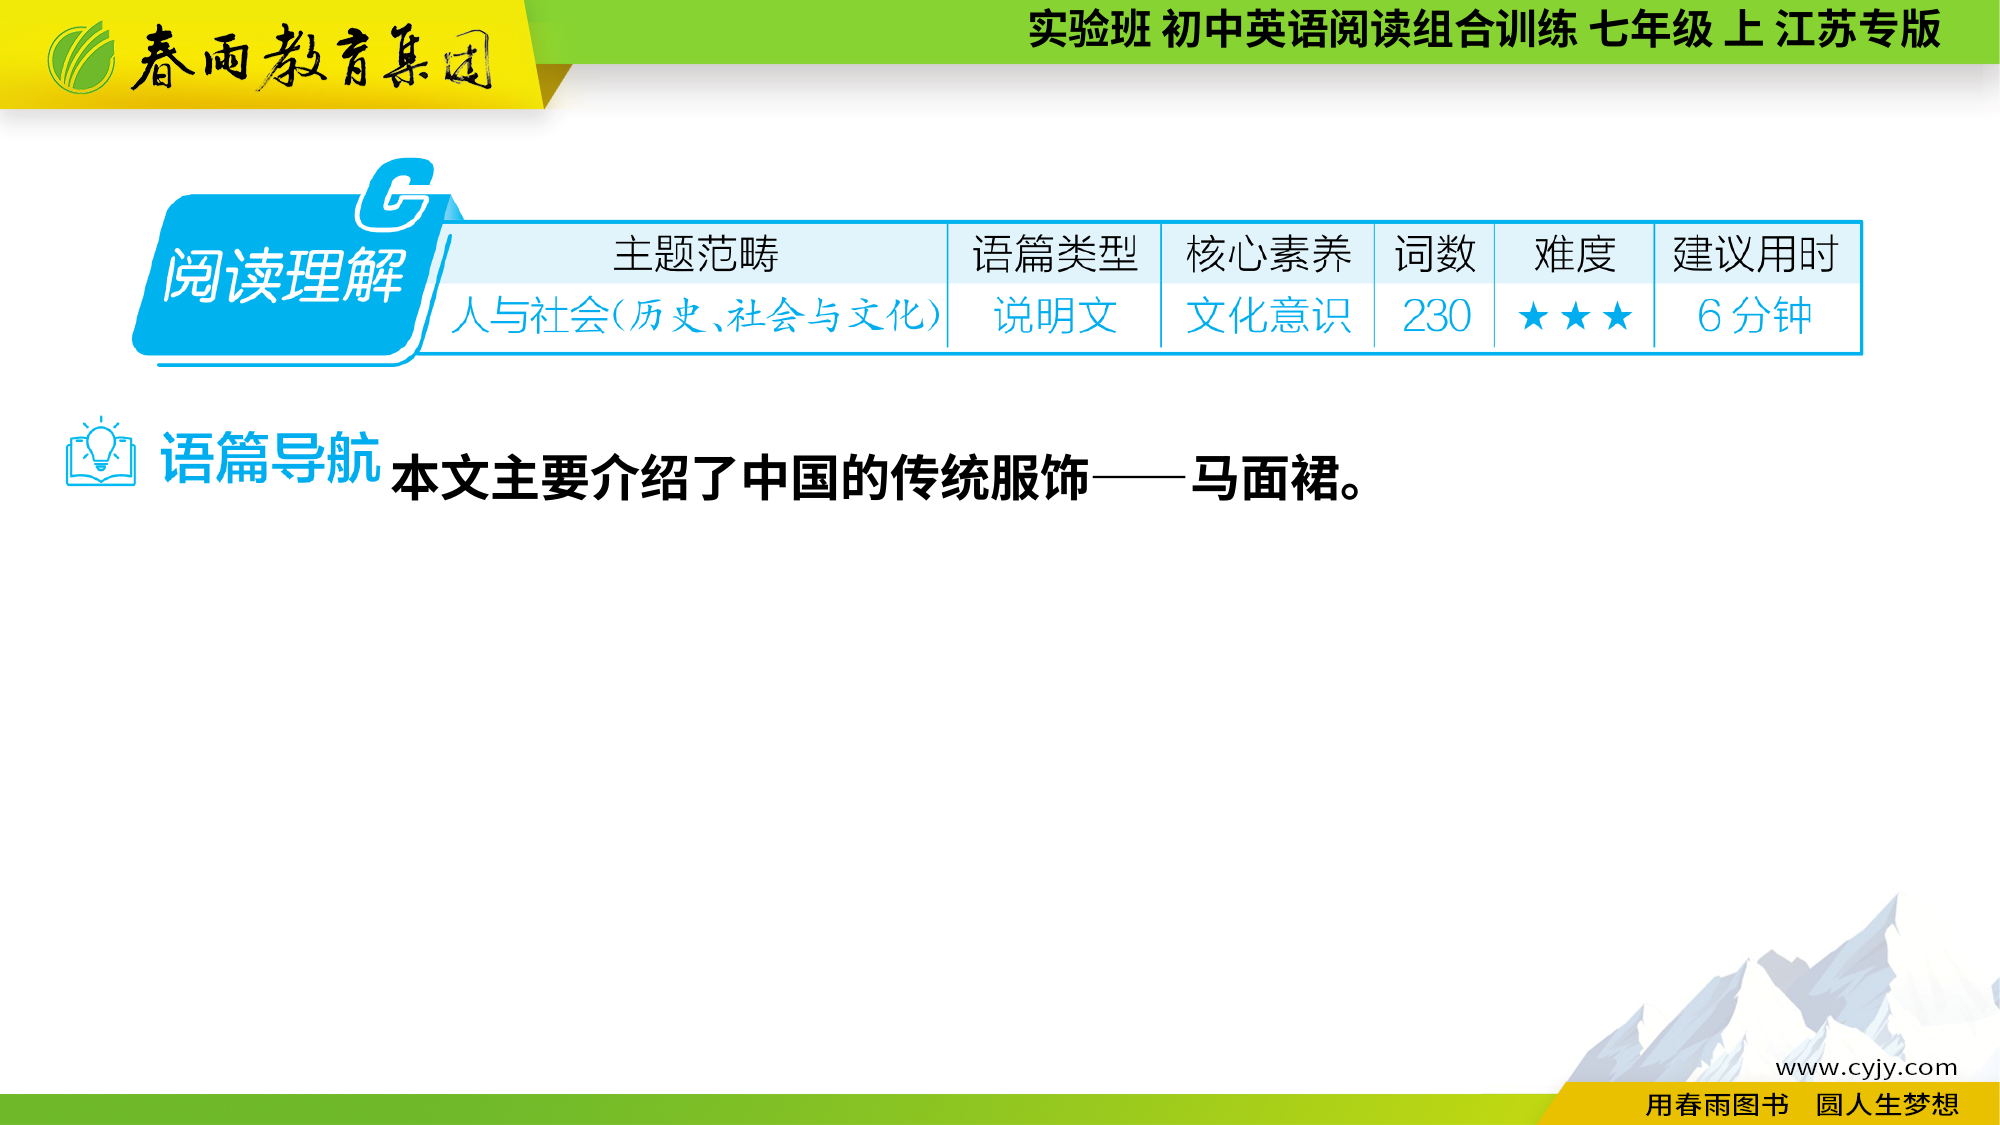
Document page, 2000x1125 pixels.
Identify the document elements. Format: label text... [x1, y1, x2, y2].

list 本文主要介绍了中国的传统服饰——马面裙。 [59, 409, 1944, 504]
picture [0, 0, 2000, 1125]
